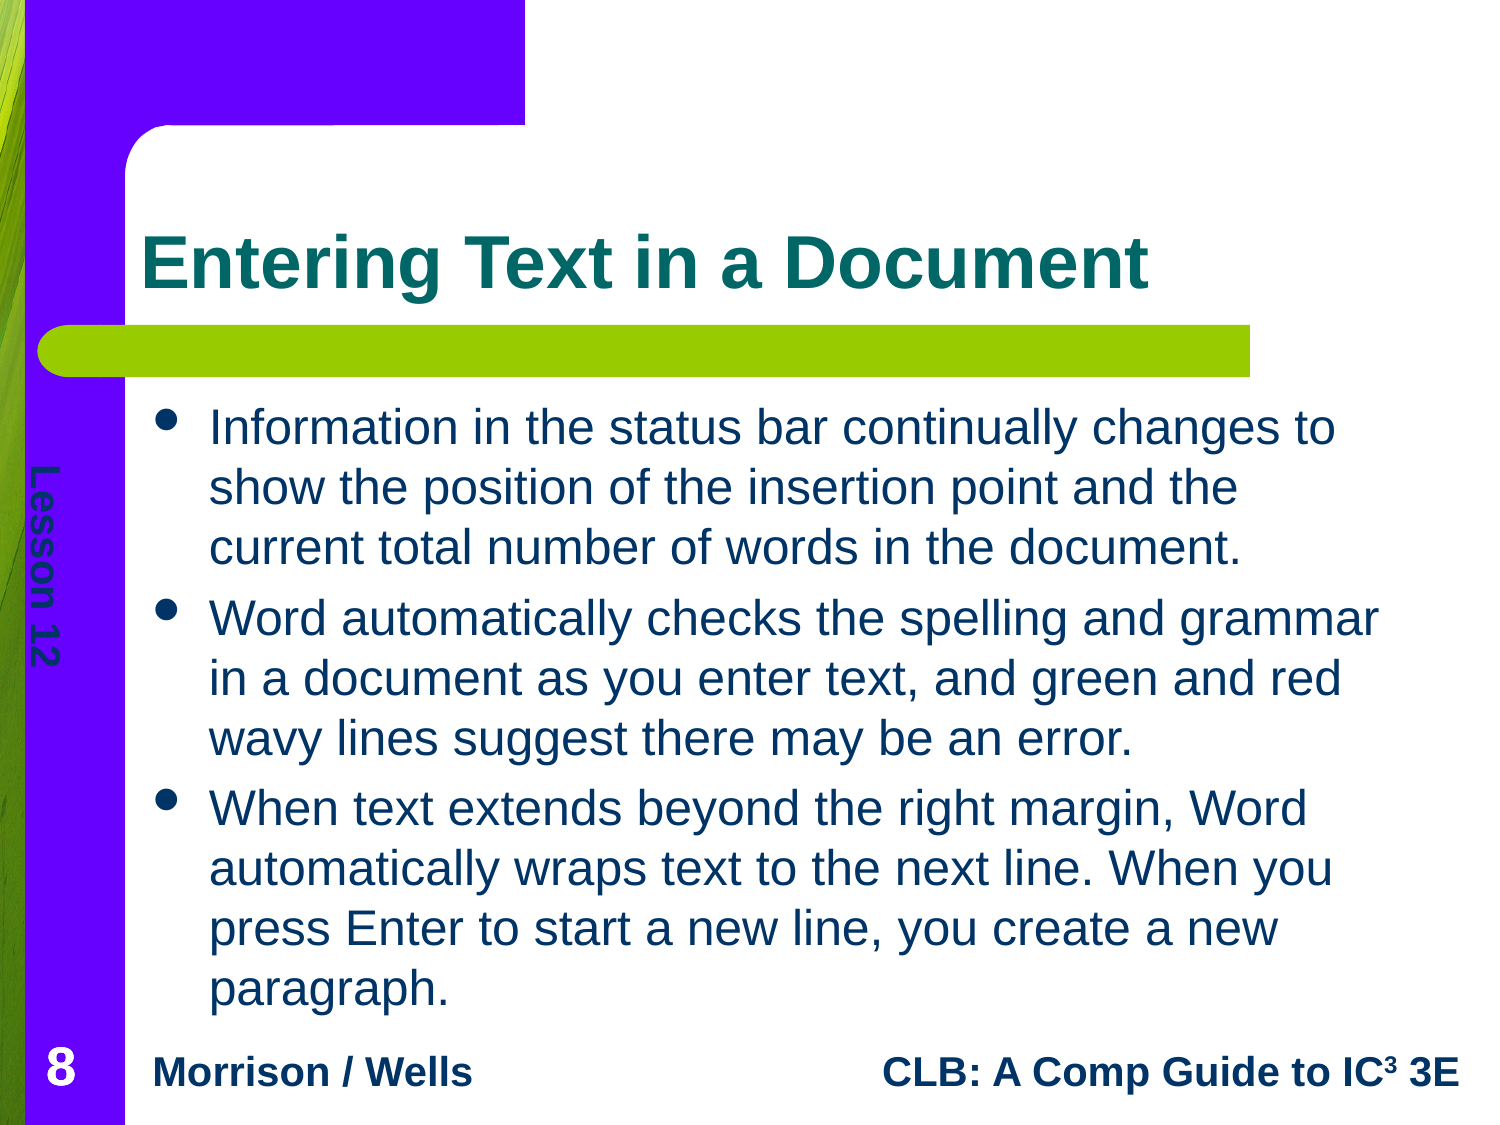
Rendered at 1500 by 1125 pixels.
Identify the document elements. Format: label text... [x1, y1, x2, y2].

list Information in the status bar continually changes to show the position of the insertion point and the current total number of words in the document. Word automatically checks the spelling and grammar in a document as you enter text, and green and red wavy lines suggest there may be an error. When text extends beyond the right margin, Word automatically wraps text to the next line. When you press Enter to start a new line, you create a new paragraph. [137, 387, 1400, 1013]
title Entering Text in a Document [124, 124, 1426, 313]
text_box 8 [13, 1023, 111, 1105]
picture [0, 0, 25, 1125]
